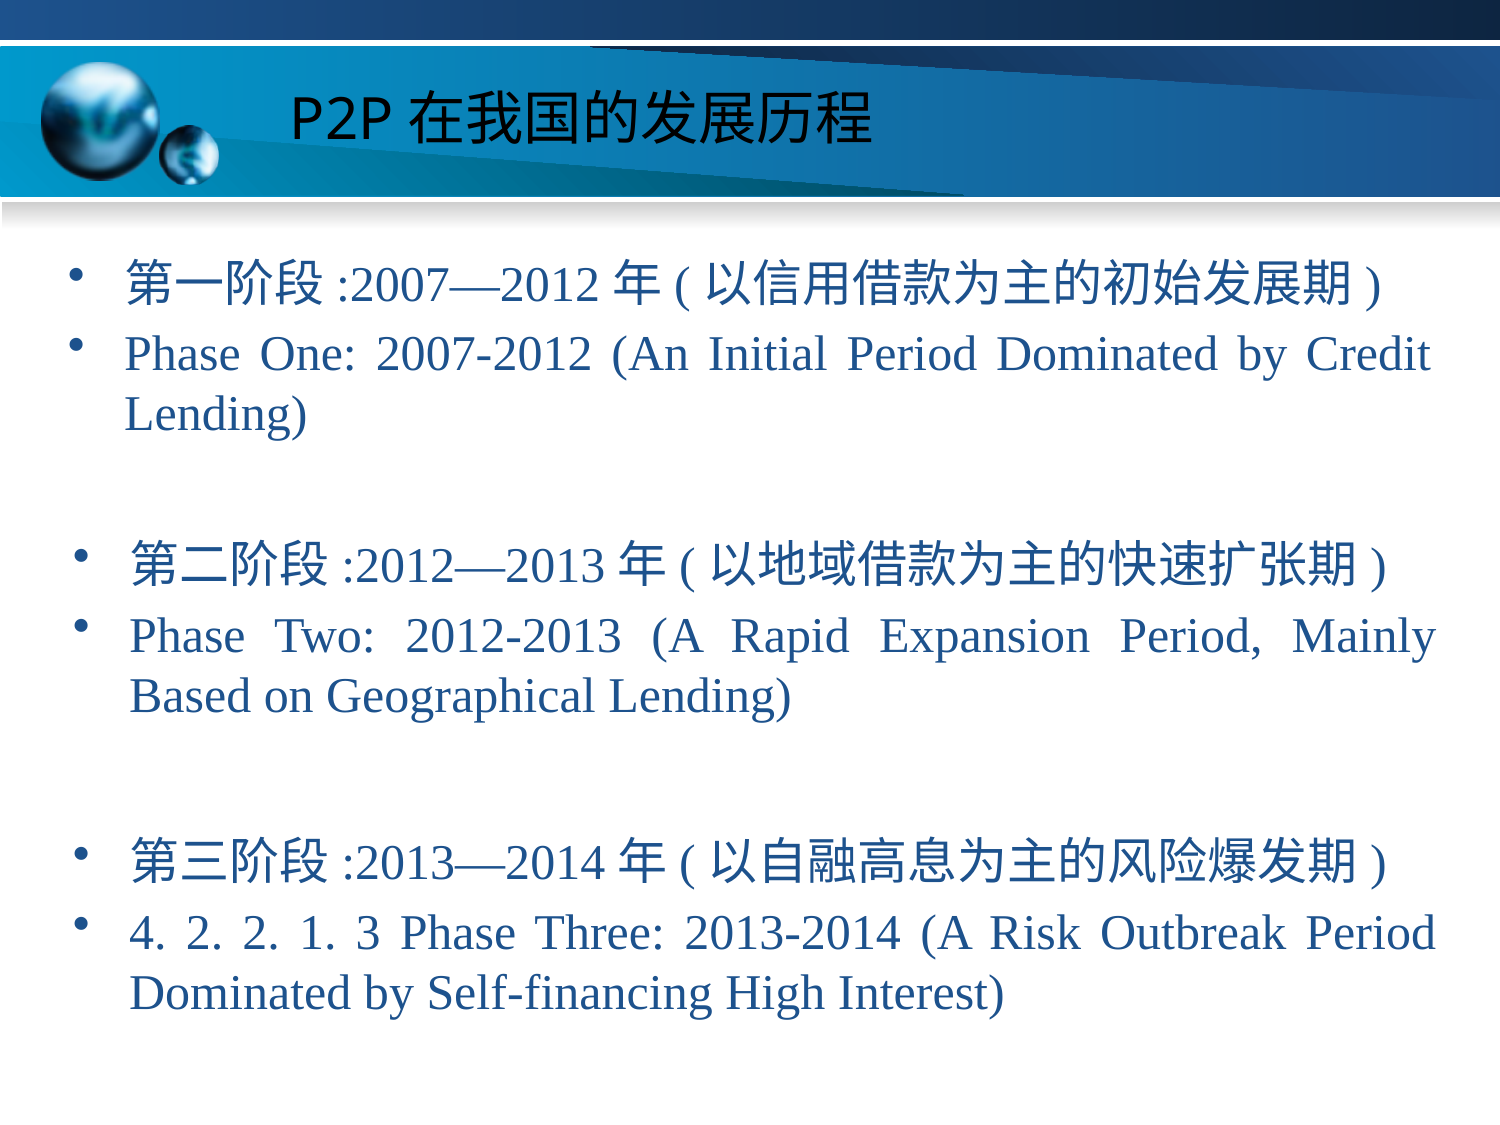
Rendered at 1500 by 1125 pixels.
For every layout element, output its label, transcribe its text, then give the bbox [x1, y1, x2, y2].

picture [160, 126, 218, 184]
text_box 第二阶段:2012—2013年(以地域借款为主的快速扩张期) Phase Two: 2012-2013 (A Rapid Expansion Period, Mainly Based on Geographical Lending) [58, 524, 1452, 730]
title P2P在我国的发展历程 [274, 44, 1363, 188]
picture [42, 63, 159, 180]
text_box 第一阶段:2007—2012年(以信用借款为主的初始发展期) Phase One: 2007-2012 (An Initial Period Dominated by Credit Lending) [53, 243, 1447, 449]
text_box 第三阶段:2013—2014年(以自融高息为主的风险爆发期) 4. 2. 2. 1. 3 Phase Three: 2013-2014 (A Risk Outbreak Period Dominated by Self-financing High Interest) [58, 822, 1452, 1028]
